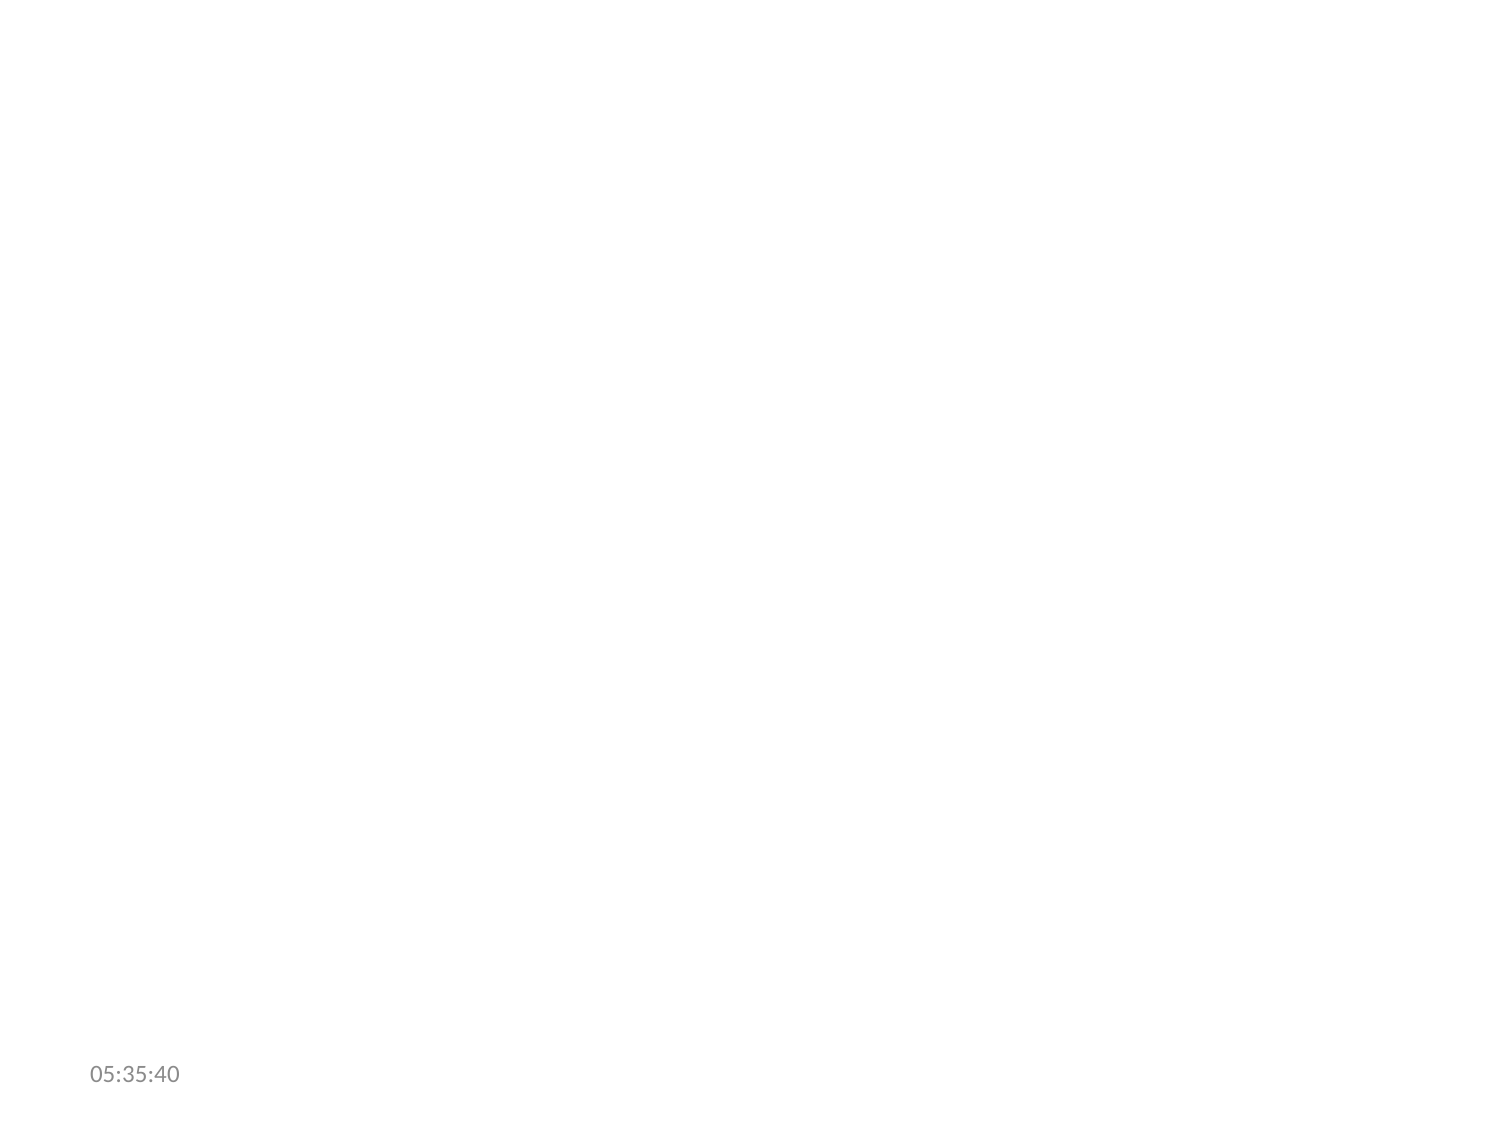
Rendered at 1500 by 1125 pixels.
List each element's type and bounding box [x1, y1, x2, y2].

slide_number [75, 1042, 425, 1103]
